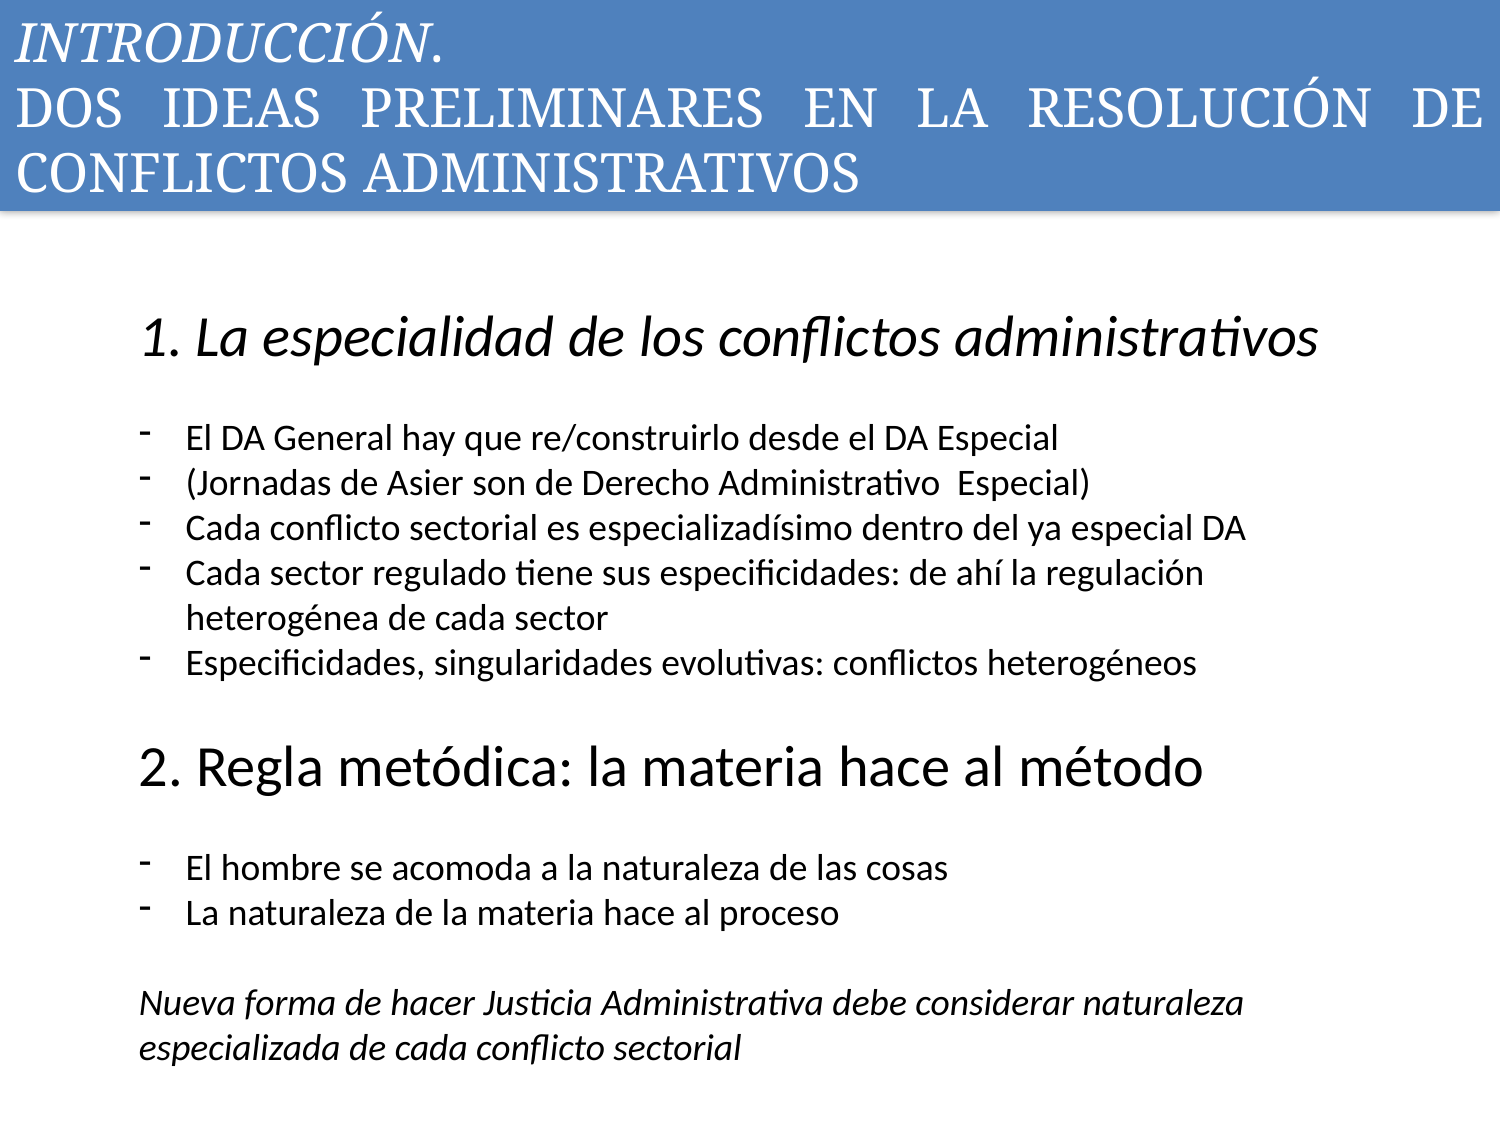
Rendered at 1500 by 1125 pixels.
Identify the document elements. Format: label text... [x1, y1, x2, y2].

text_box INTRODUCCIÓN. DOS IDEAS PRELIMINARES EN LA RESOLUCIÓN DE CONFLICTOS ADMINISTRATIVOS [0, 0, 1500, 211]
text_box La especialidad de los conflictos administrativos El DA General hay que re/construirlo desde el DA Especial (Jornadas de Asier son de Derecho Administrativo Especial) Cada conflicto sectorial es especializadísimo dentro del ya especial DA Cada sector regulado tiene sus especificidades: de ahí la regulación heterogénea de cada sector Especificidades, singularidades evolutivas: conflictos heterogéneos 2. Regla metódica: la materia hace al método El hombre se acomoda a la naturaleza de las cosas La naturaleza de la materia hace al proceso Nueva forma de hacer Justicia Administrativa debe considerar naturaleza especializada de cada conflicto sectorial [123, 290, 1400, 1125]
